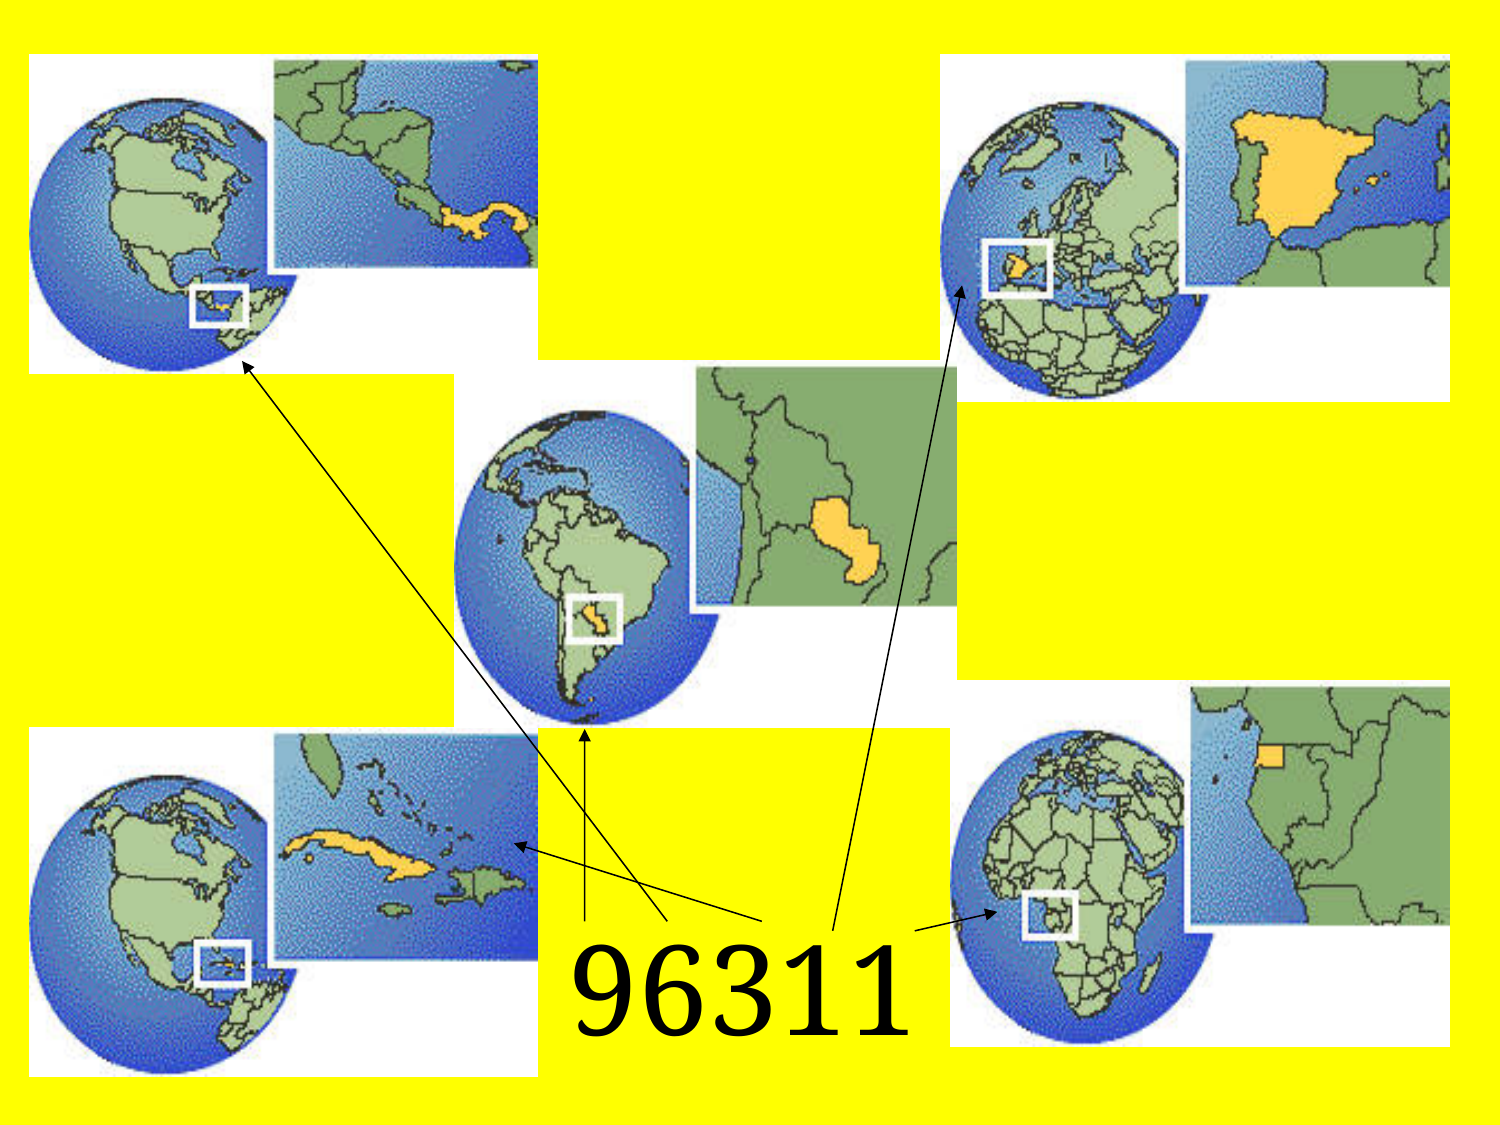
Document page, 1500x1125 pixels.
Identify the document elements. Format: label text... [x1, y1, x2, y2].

subtitle 96311 [536, 797, 1269, 1086]
text_box [578, 736, 591, 811]
picture [29, 53, 1450, 1077]
